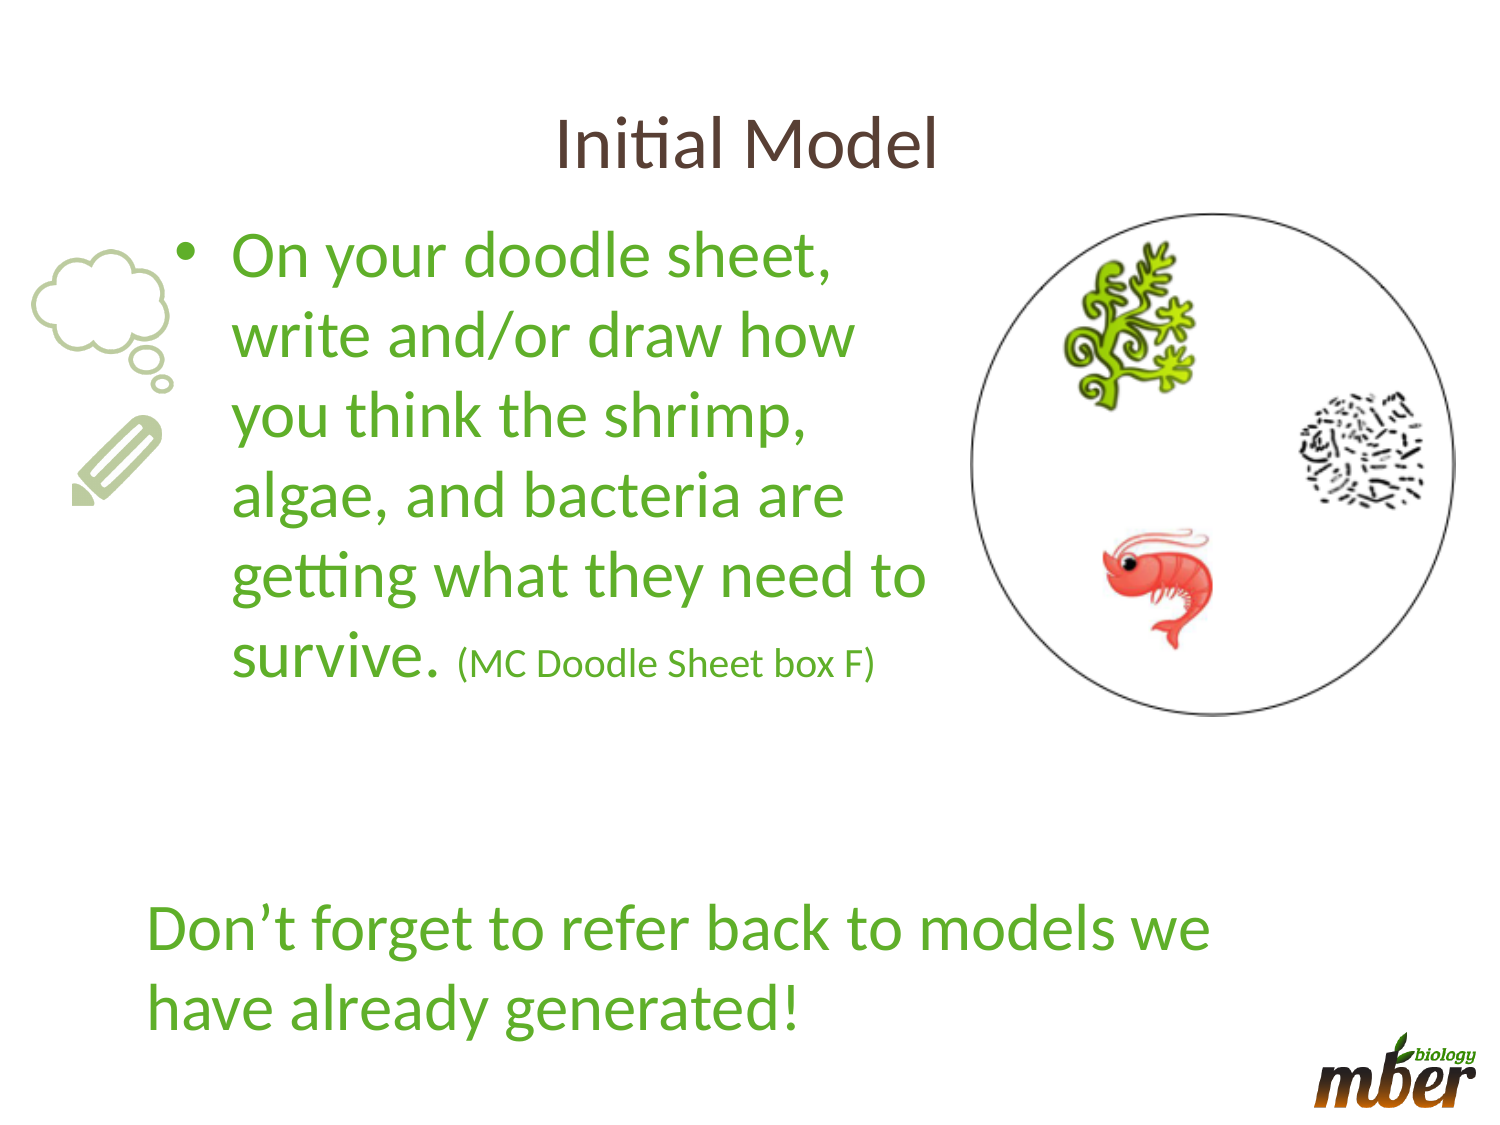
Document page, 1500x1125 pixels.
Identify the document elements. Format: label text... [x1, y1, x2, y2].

picture [970, 211, 1456, 718]
title Initial Model [180, 45, 1315, 211]
list On your doodle sheet, write and/or draw how you think the shrimp, algae, and bacteria are getting what they need to survive. (MC Doodle Sheet box F) [159, 202, 970, 811]
picture [1314, 1032, 1476, 1109]
text_box Don’t forget to refer back to models we have already generated! [131, 876, 1356, 1097]
picture [71, 414, 162, 506]
picture [31, 249, 174, 394]
